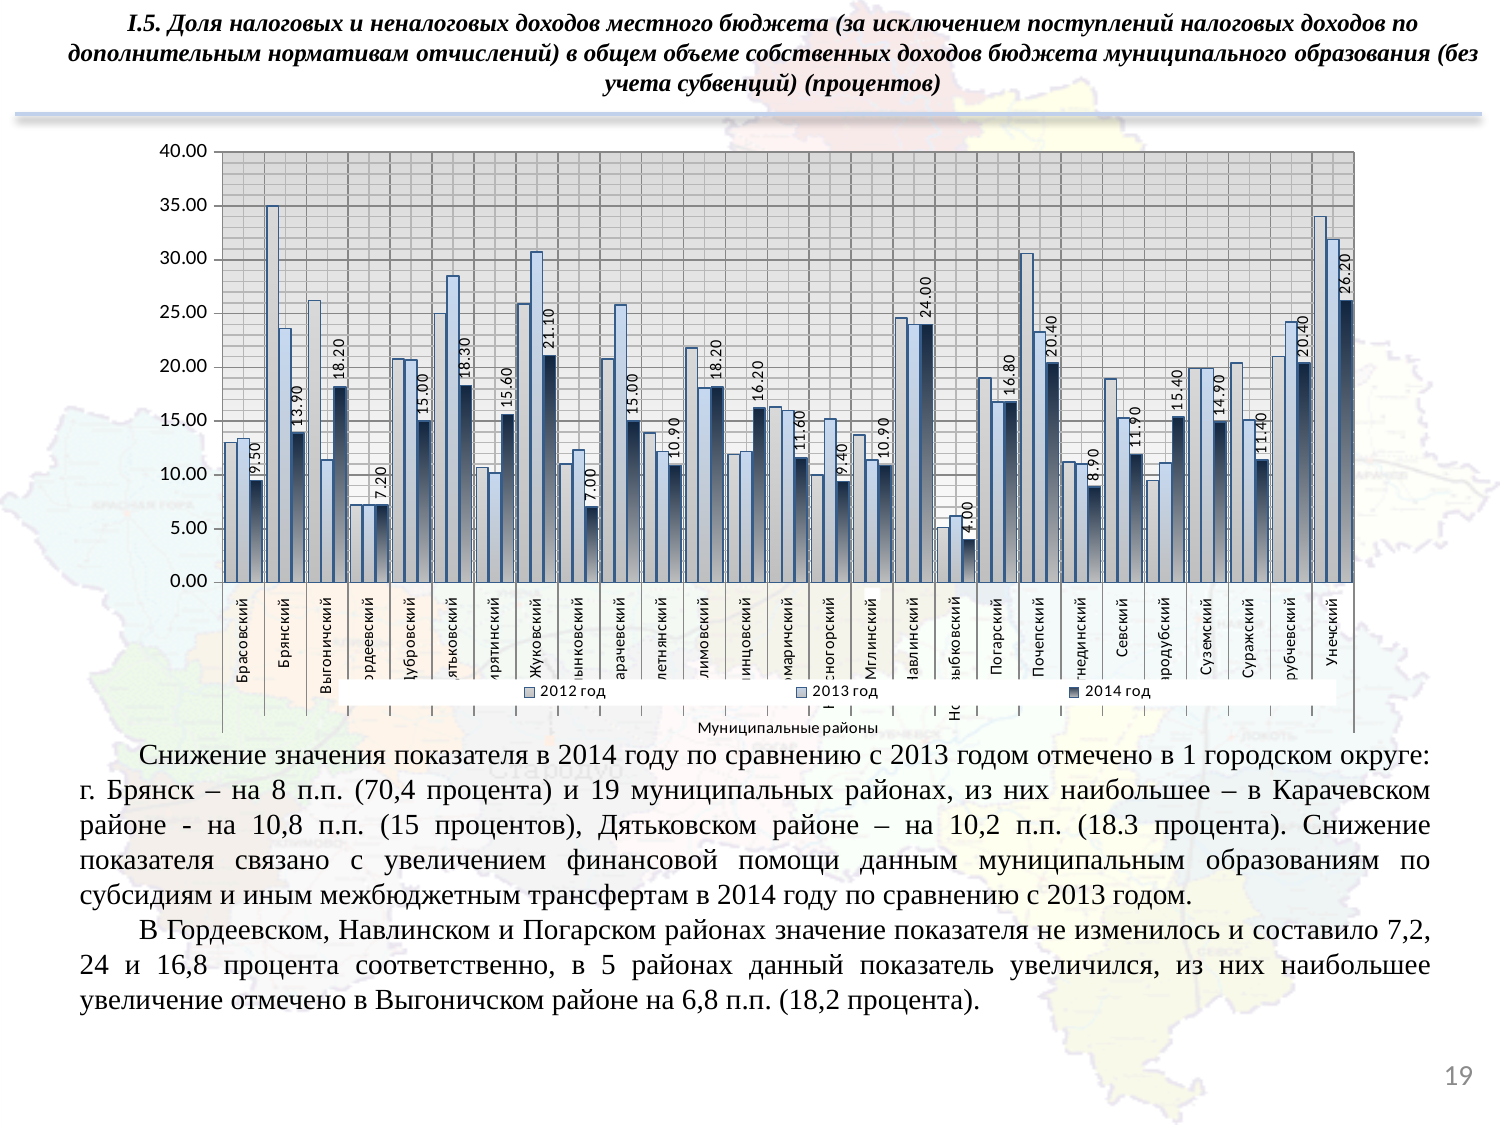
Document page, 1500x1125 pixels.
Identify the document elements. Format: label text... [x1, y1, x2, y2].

text_box I.5. Доля налоговых и неналоговых доходов местного бюджета (за исключением поступлений налоговых доходов по дополнительным нормативам отчислений) в общем объеме собственных доходов бюджета муниципального образования (без учета субвенций) (процентов) [52, 0, 1494, 104]
slide_number 19 [1399, 1034, 1488, 1113]
text_box Снижение значения показателя в 2014 году по сравнению с 2013 годом отмечено в 1 городском округе: г. Брянск – на 8 п.п. (70,4 процента) и 19 муниципальных районах, из них наибольшее – в Карачевском районе - на 10,8 п.п. (15 процентов), Дятьковском районе – на 10,2 п.п. (18.3 процента). Снижение показателя связано с увеличением финансовой помощи данным муниципальным образованиям по субсидиям и иным межбюджетным трансфертам в 2014 году по сравнению с 2013 годом. В Гордеевском, Навлинском и Погарском районах значение показателя не изменилось и составило 7,2, 24 и 16,8 процента соответственно, в 5 районах данный показатель увеличился, из них наибольшее увеличение отмечено в Выгоничском районе на 6,8 п.п. (18,2 процента). [64, 727, 1447, 1023]
chart [93, 128, 1419, 739]
